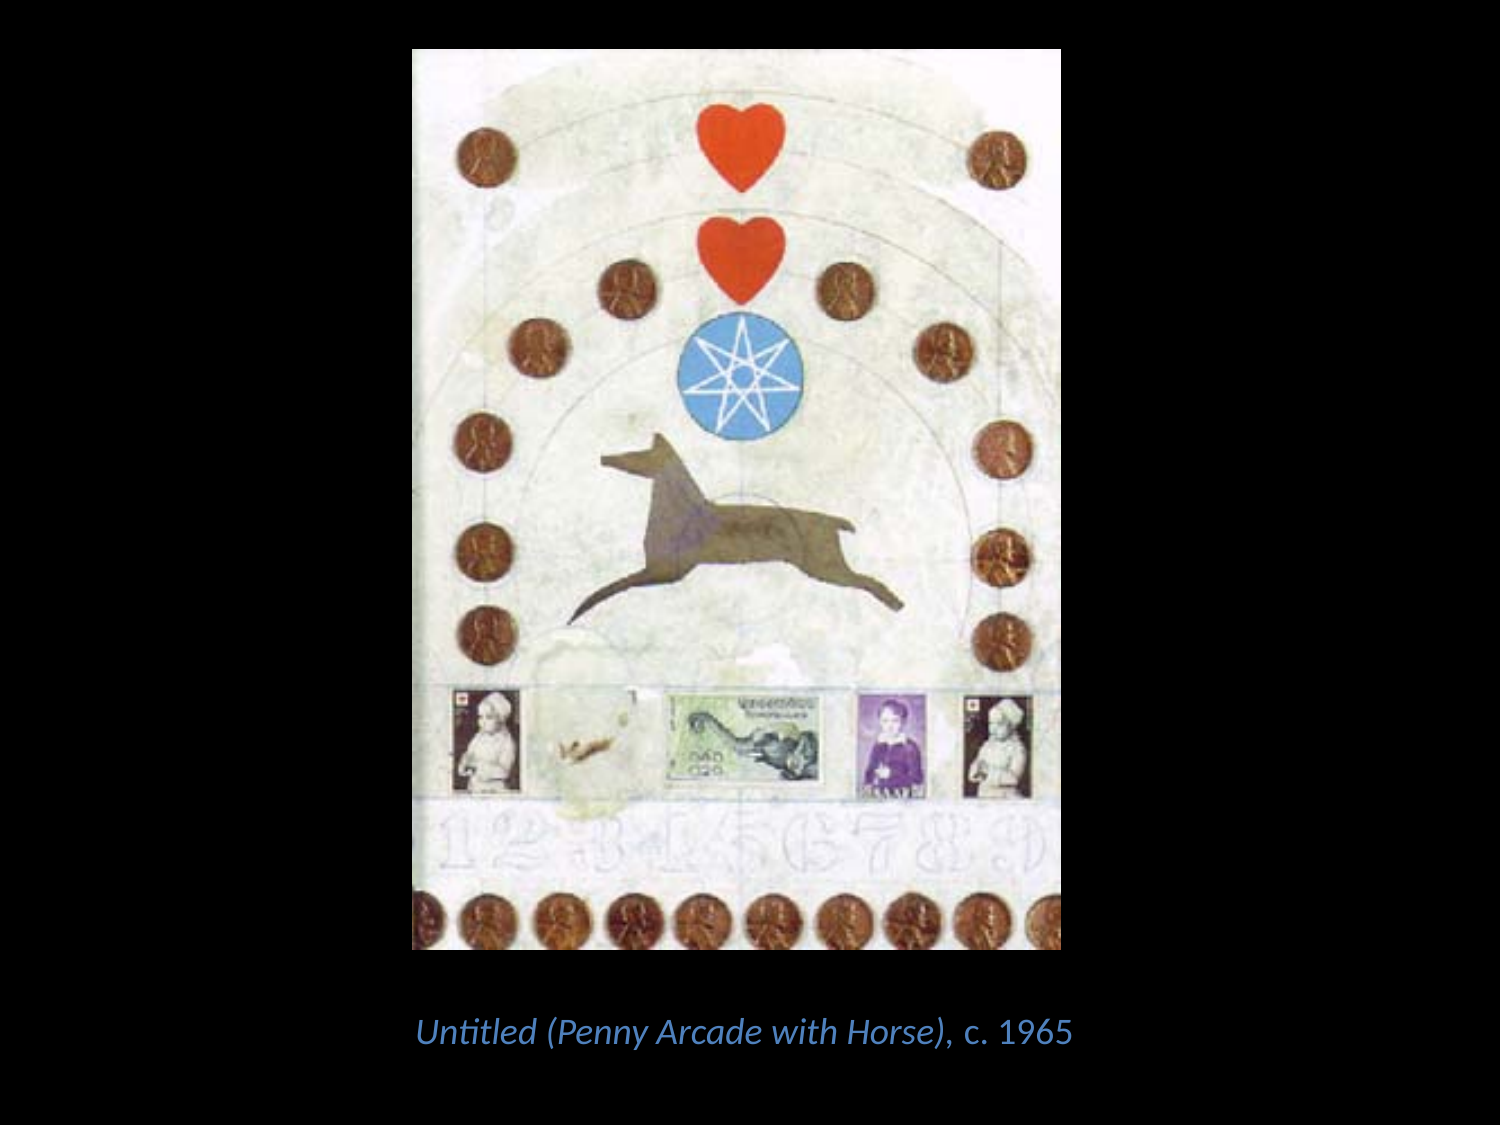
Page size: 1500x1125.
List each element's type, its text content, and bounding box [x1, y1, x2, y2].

text_box Untitled (Penny Arcade with Horse), c. 1965 [391, 999, 1089, 1060]
picture [412, 49, 1061, 951]
